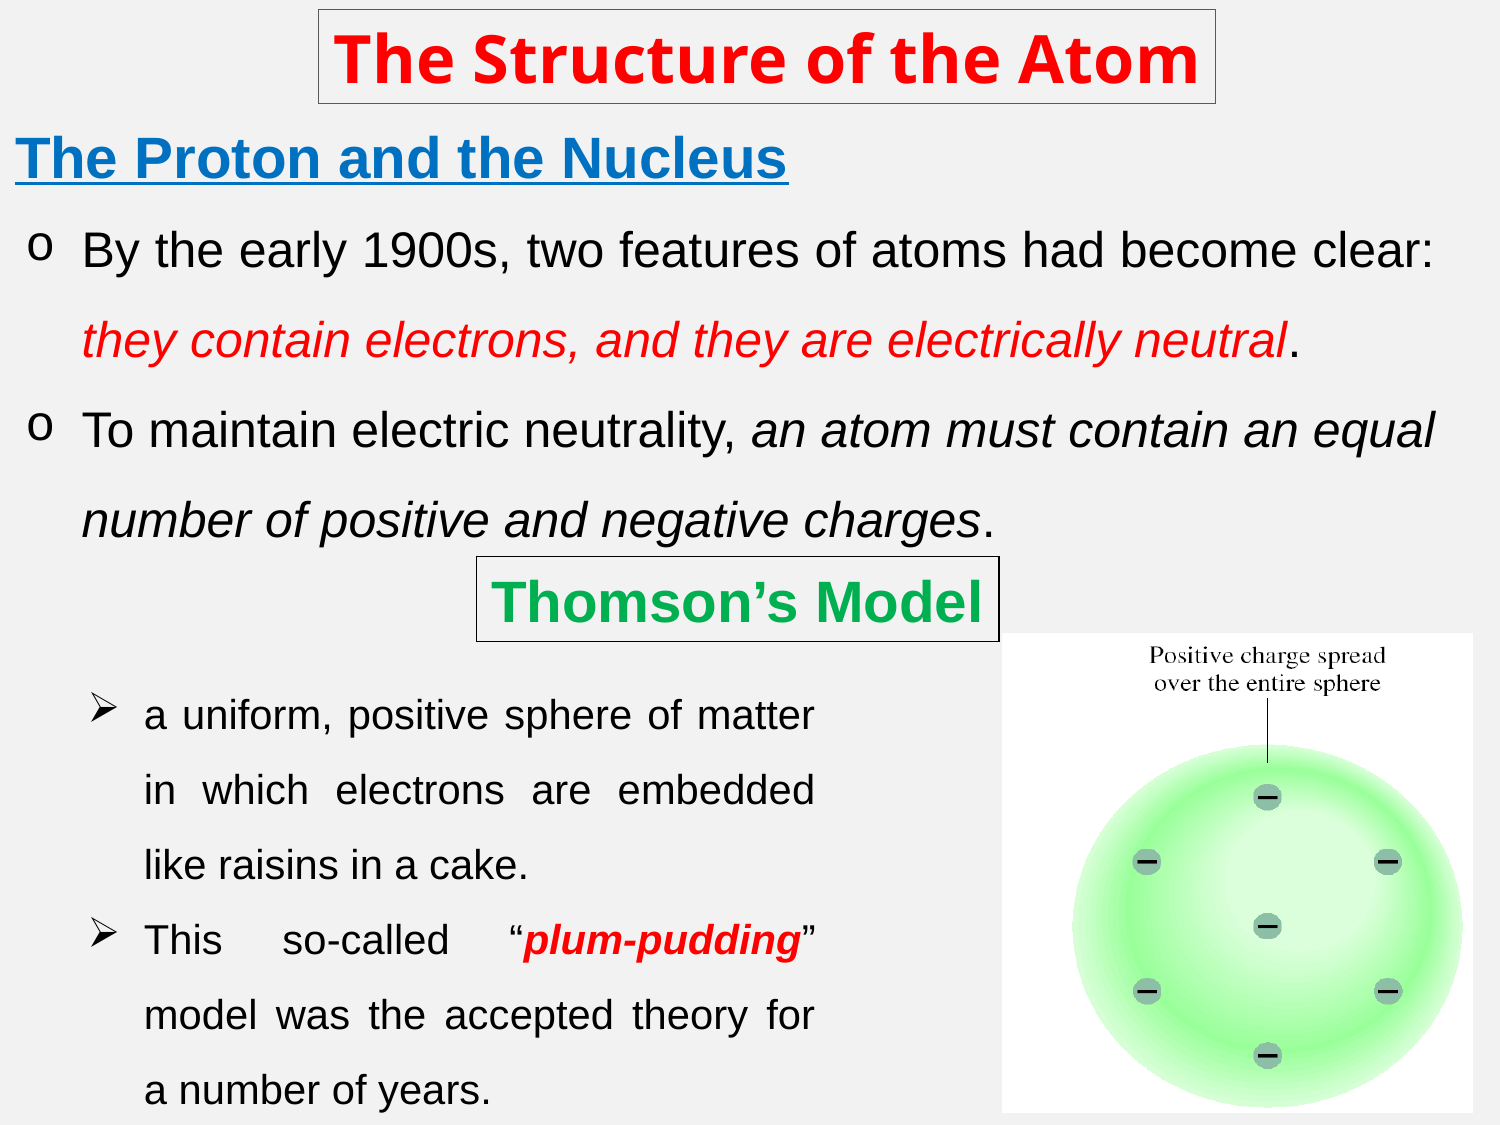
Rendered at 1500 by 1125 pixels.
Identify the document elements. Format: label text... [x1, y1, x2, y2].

text_box Thomson’s Model [476, 556, 999, 642]
text_box The Proton and the Nucleus [0, 107, 843, 204]
text_box The Structure of the Atom [318, 9, 1216, 104]
picture [1002, 633, 1473, 1113]
text_box By the early 1900s, two features of atoms had become clear: they contain electrons, and they are electrically neutral. To maintain electric neutrality, an atom must contain an equal number of positive and negative charges. [10, 179, 1451, 555]
text_box a uniform, positive sphere of matter in which electrons are embedded like raisins in a cake. This so-called “plum-pudding” model was the accepted theory for a number of years. [72, 655, 831, 1121]
